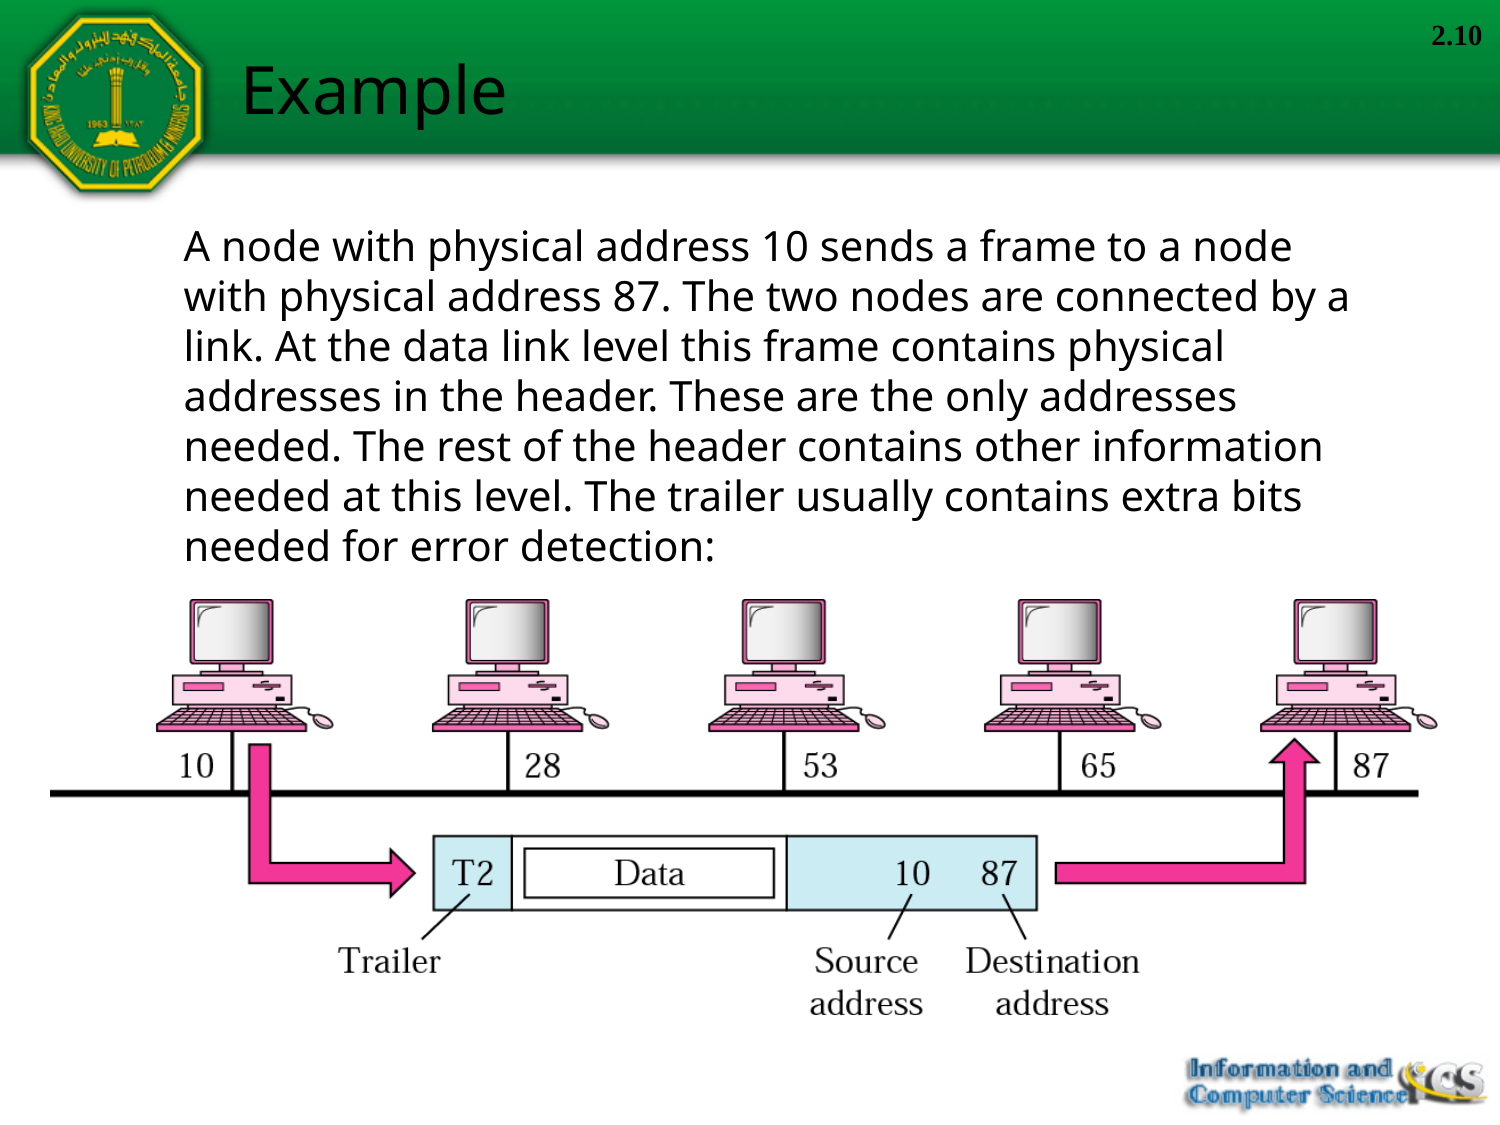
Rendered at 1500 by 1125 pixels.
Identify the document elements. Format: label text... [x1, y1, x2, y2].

picture [0, 0, 1500, 1125]
slide_number 2.10 [1387, 4, 1498, 65]
title Example [225, 24, 1475, 150]
text_box A node with physical address 10 sends a frame to a node with physical address 87. The two nodes are connected by a link. At the data link level this frame contains physical addresses in the header. These are the only addresses needed. The rest of the header contains other information needed at this level. The trailer usually contains extra bits needed for error detection: [112, 212, 1388, 597]
